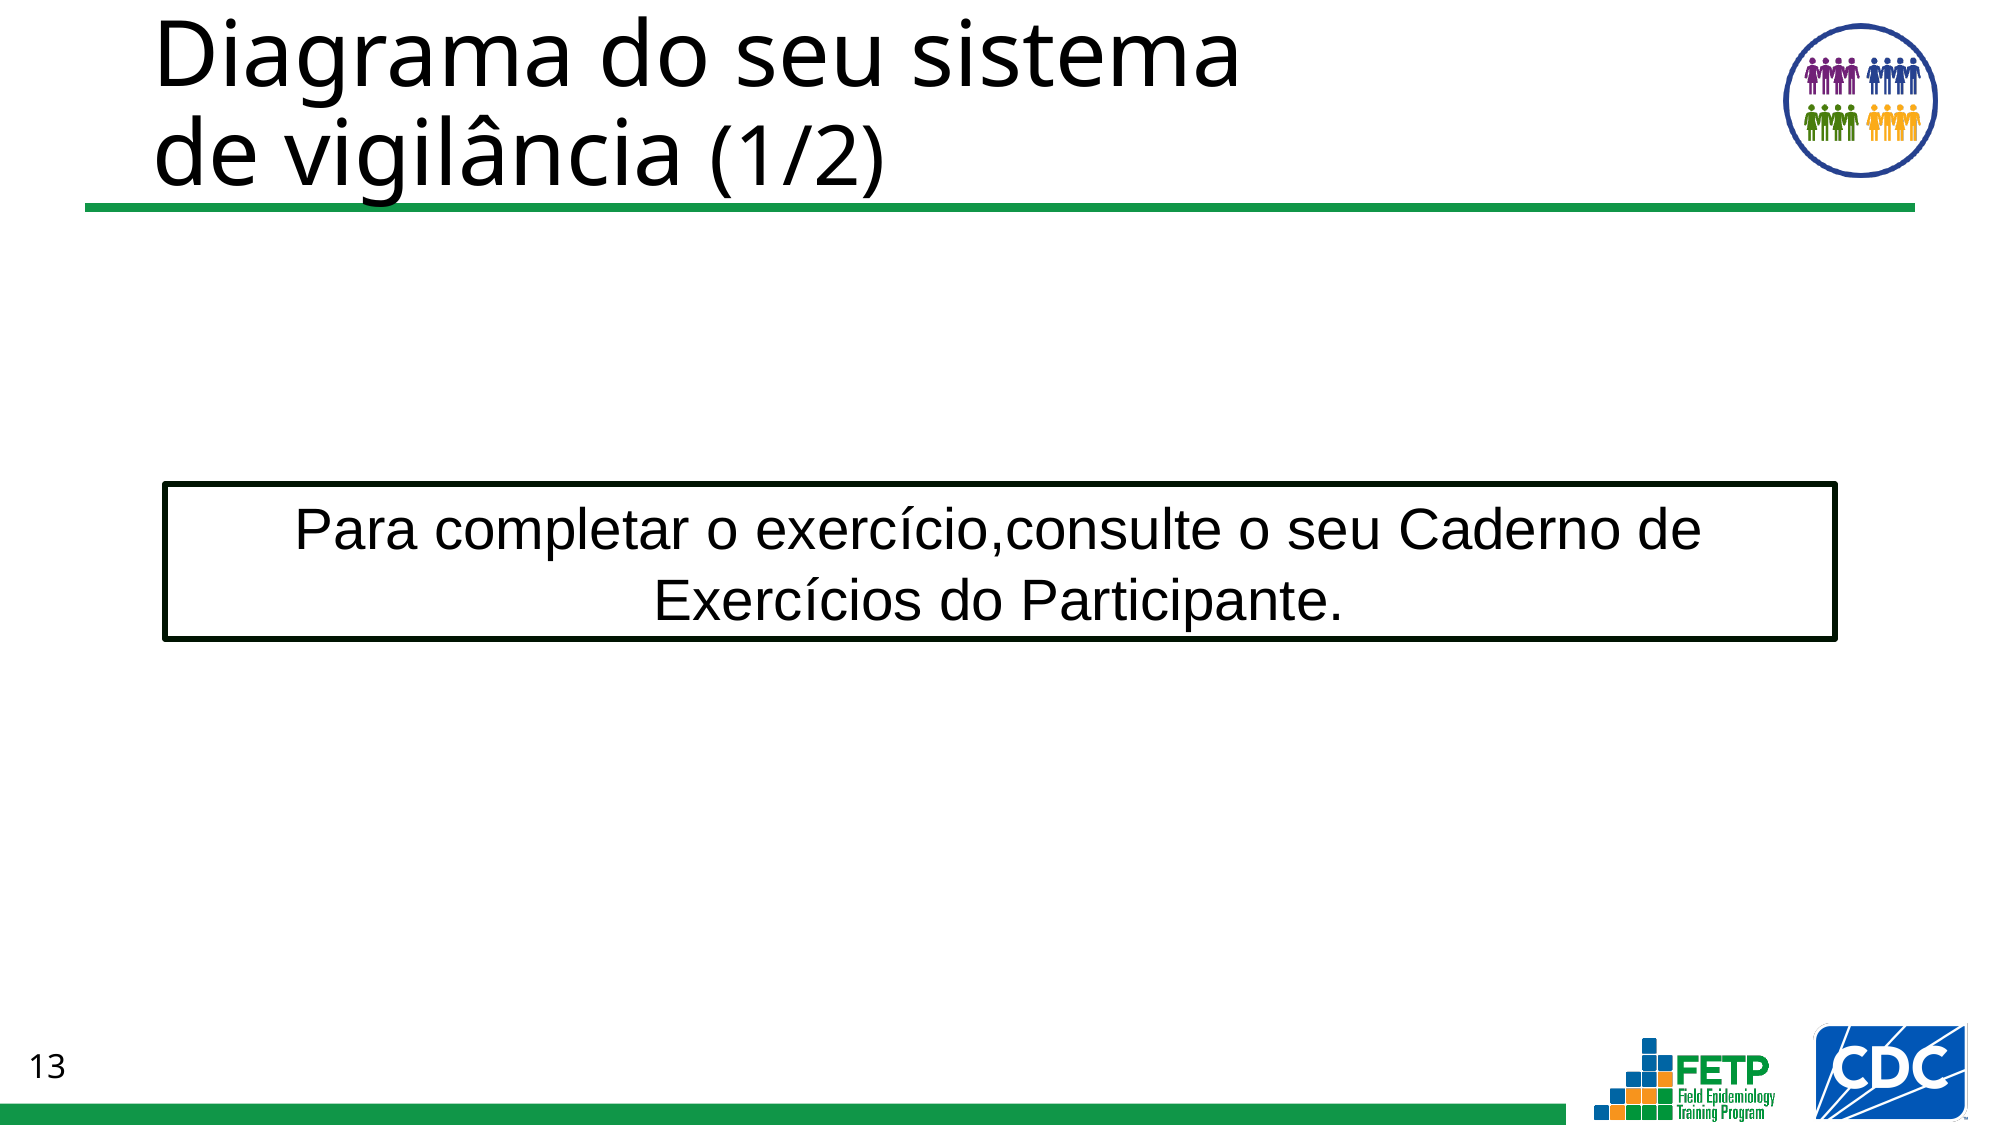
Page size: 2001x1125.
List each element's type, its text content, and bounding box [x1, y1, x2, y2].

picture [1594, 1038, 1775, 1122]
picture [1813, 1023, 1968, 1122]
text_box Diagrama do seu sistema de vigilância (1/2) [137, 0, 1969, 207]
